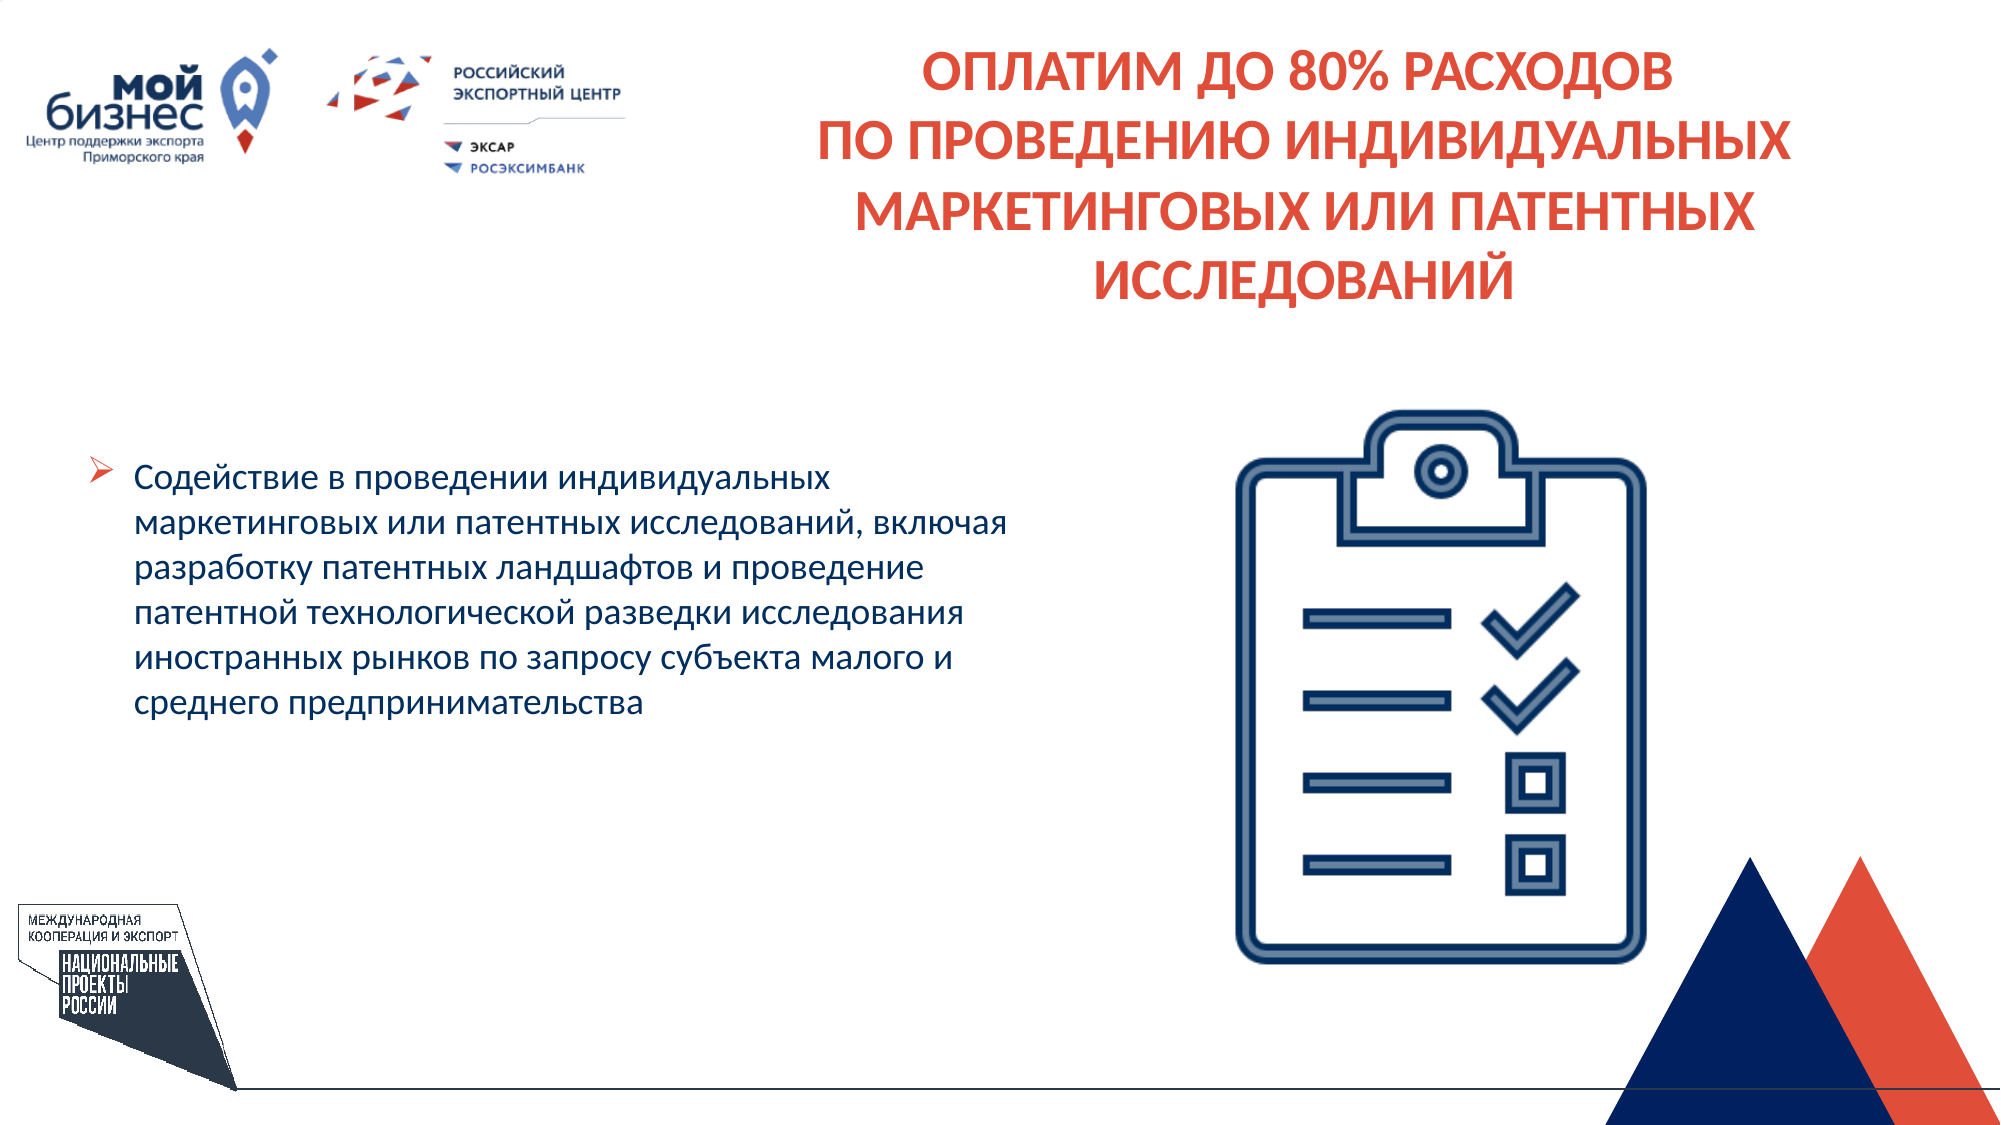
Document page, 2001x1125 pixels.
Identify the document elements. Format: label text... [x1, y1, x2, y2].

text_box Содействие в проведении индивидуальных маркетинговых или патентных исследований, включая разработку патентных ландшафтов и проведение патентной технологической разведки исследования иностранных рынков по запросу субъекта малого и среднего предпринимательства [71, 444, 1057, 730]
text_box ОПЛАТИМ ДО 80% РАСХОДОВ ПО ПРОВЕДЕНИЮ ИНДИВИДУАЛЬНЫХ МАРКЕТИНГОВЫХ ИЛИ ПАТЕНТНЫХ ИССЛЕДОВАНИЙ [673, 24, 1936, 320]
picture [0, 0, 674, 226]
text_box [0, 815, 2000, 1125]
picture [1118, 359, 1765, 815]
